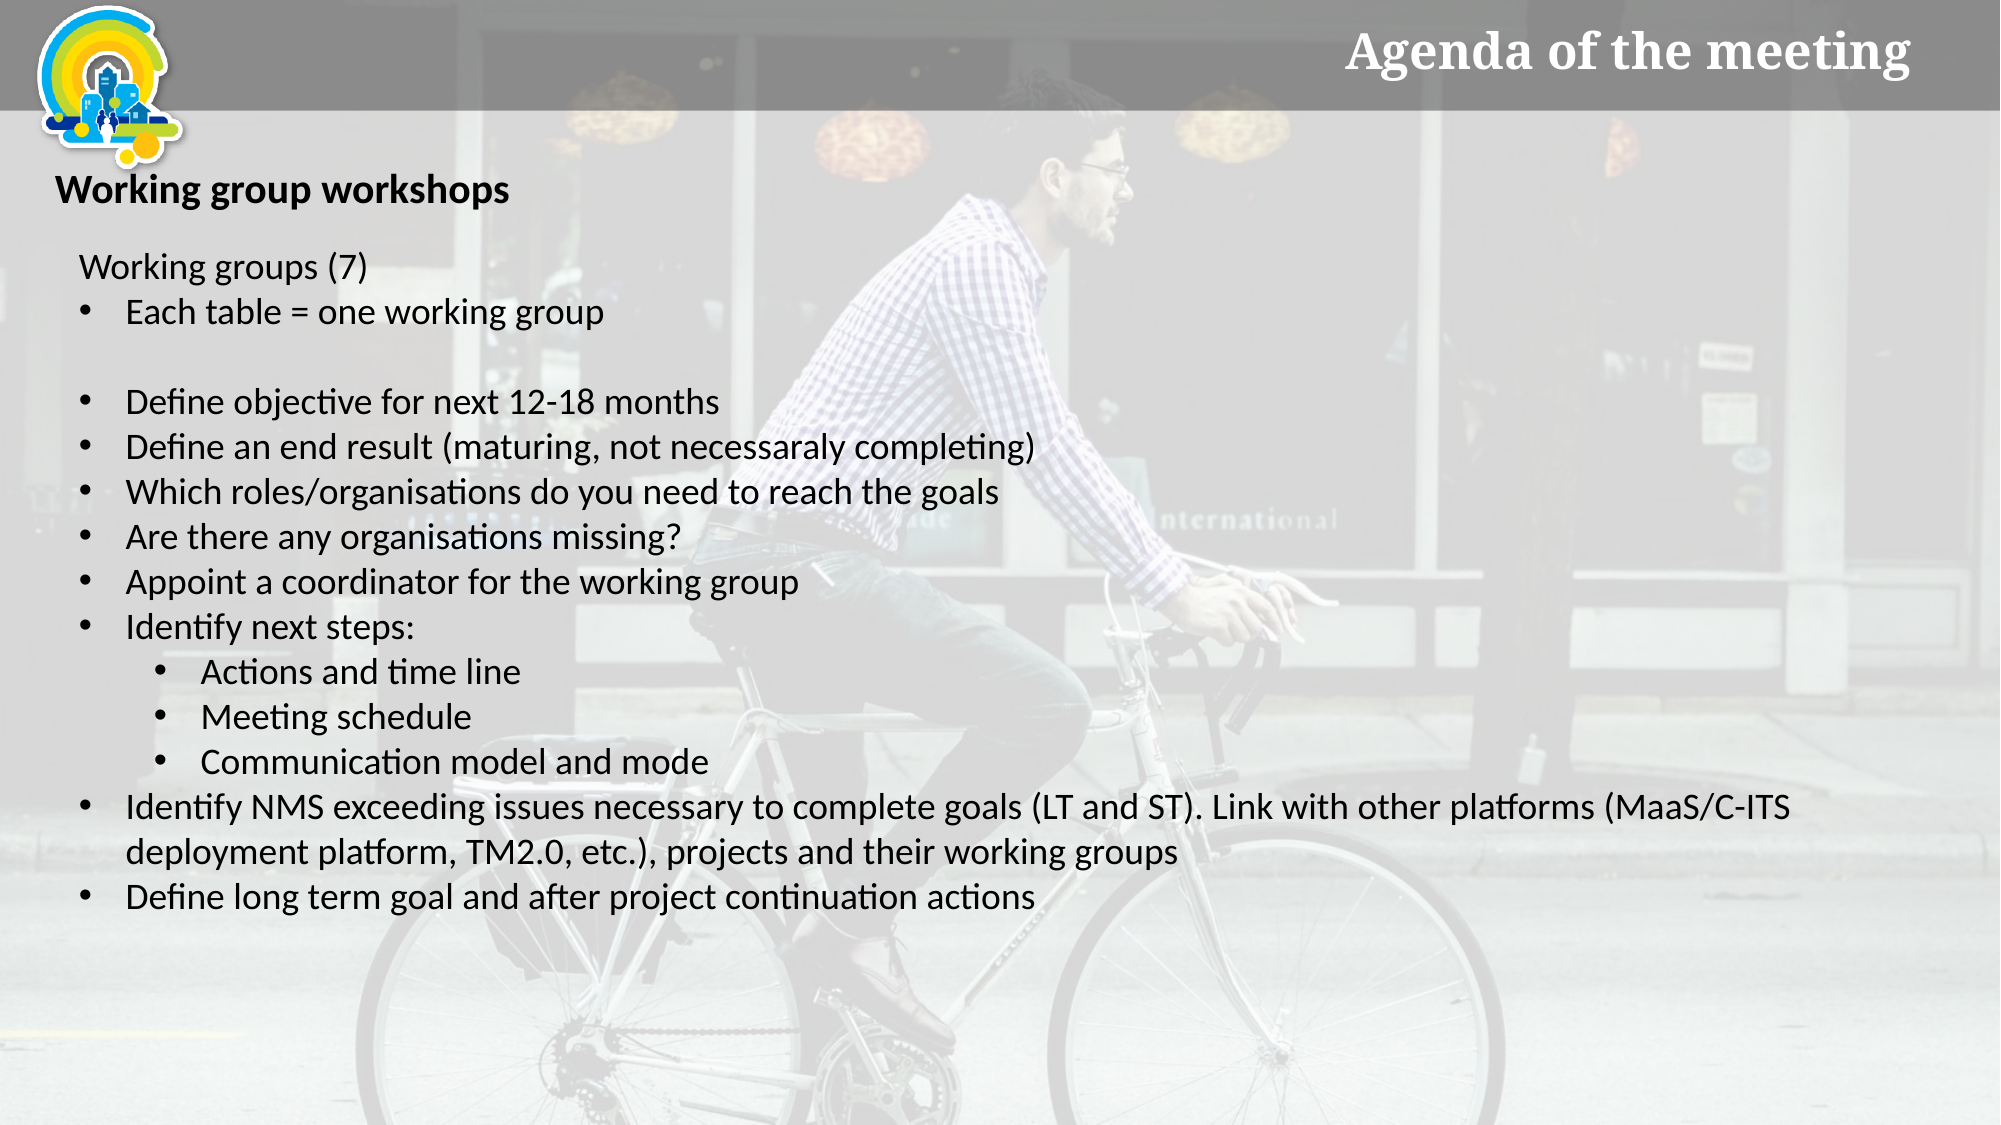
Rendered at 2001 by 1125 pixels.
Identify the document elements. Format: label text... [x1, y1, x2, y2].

text_box Working groups (7) Each table = one working group Define objective for next 12-18 months Define an end result (maturing, not necessaraly completing) Which roles/organisations do you need to reach the goals Are there any organisations missing? Appoint a coordinator for the working group Identify next steps: Actions and time line Meeting schedule Communication model and mode Identify NMS exceeding issues necessary to complete goals (LT and ST). Link with other platforms (MaaS/C-ITS deployment platform, TM2.0, etc.), projects and their working groups Define long term goal and after project continuation actions [63, 234, 1954, 970]
title Agenda of the meeting [0, 0, 2000, 109]
text_box Working group workshops [40, 154, 1968, 220]
picture [0, 109, 220, 198]
